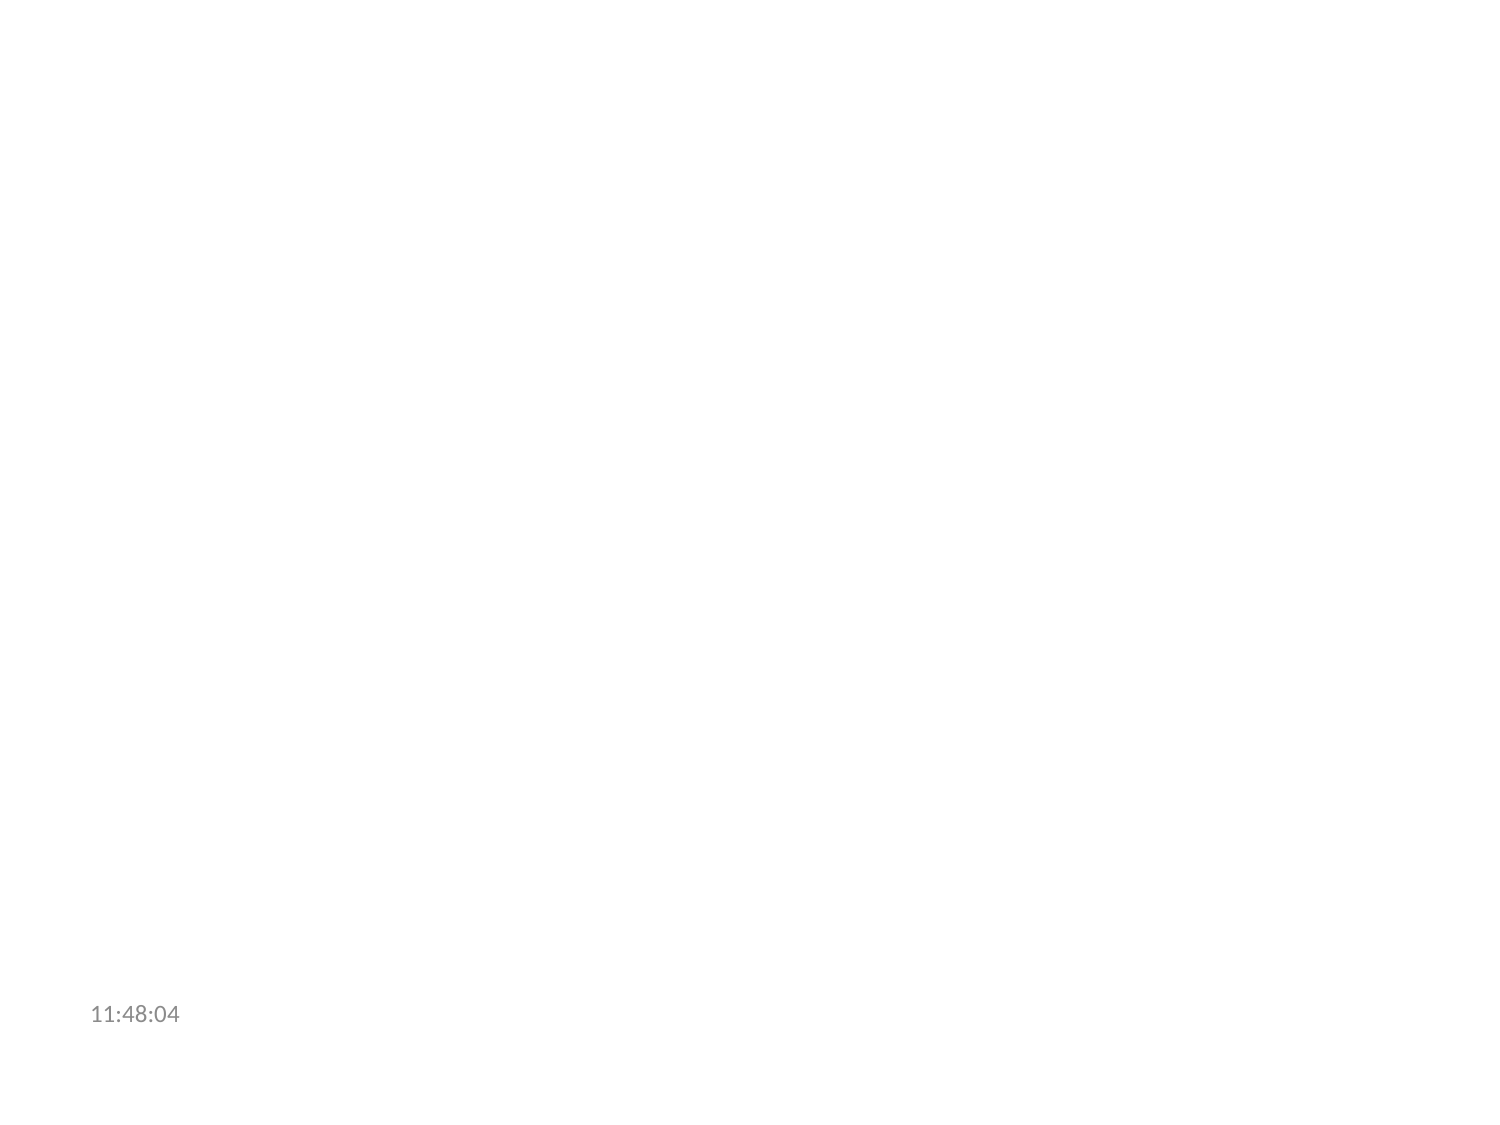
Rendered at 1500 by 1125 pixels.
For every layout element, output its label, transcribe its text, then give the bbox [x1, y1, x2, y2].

text_box 15:35:09 [75, 982, 425, 1043]
